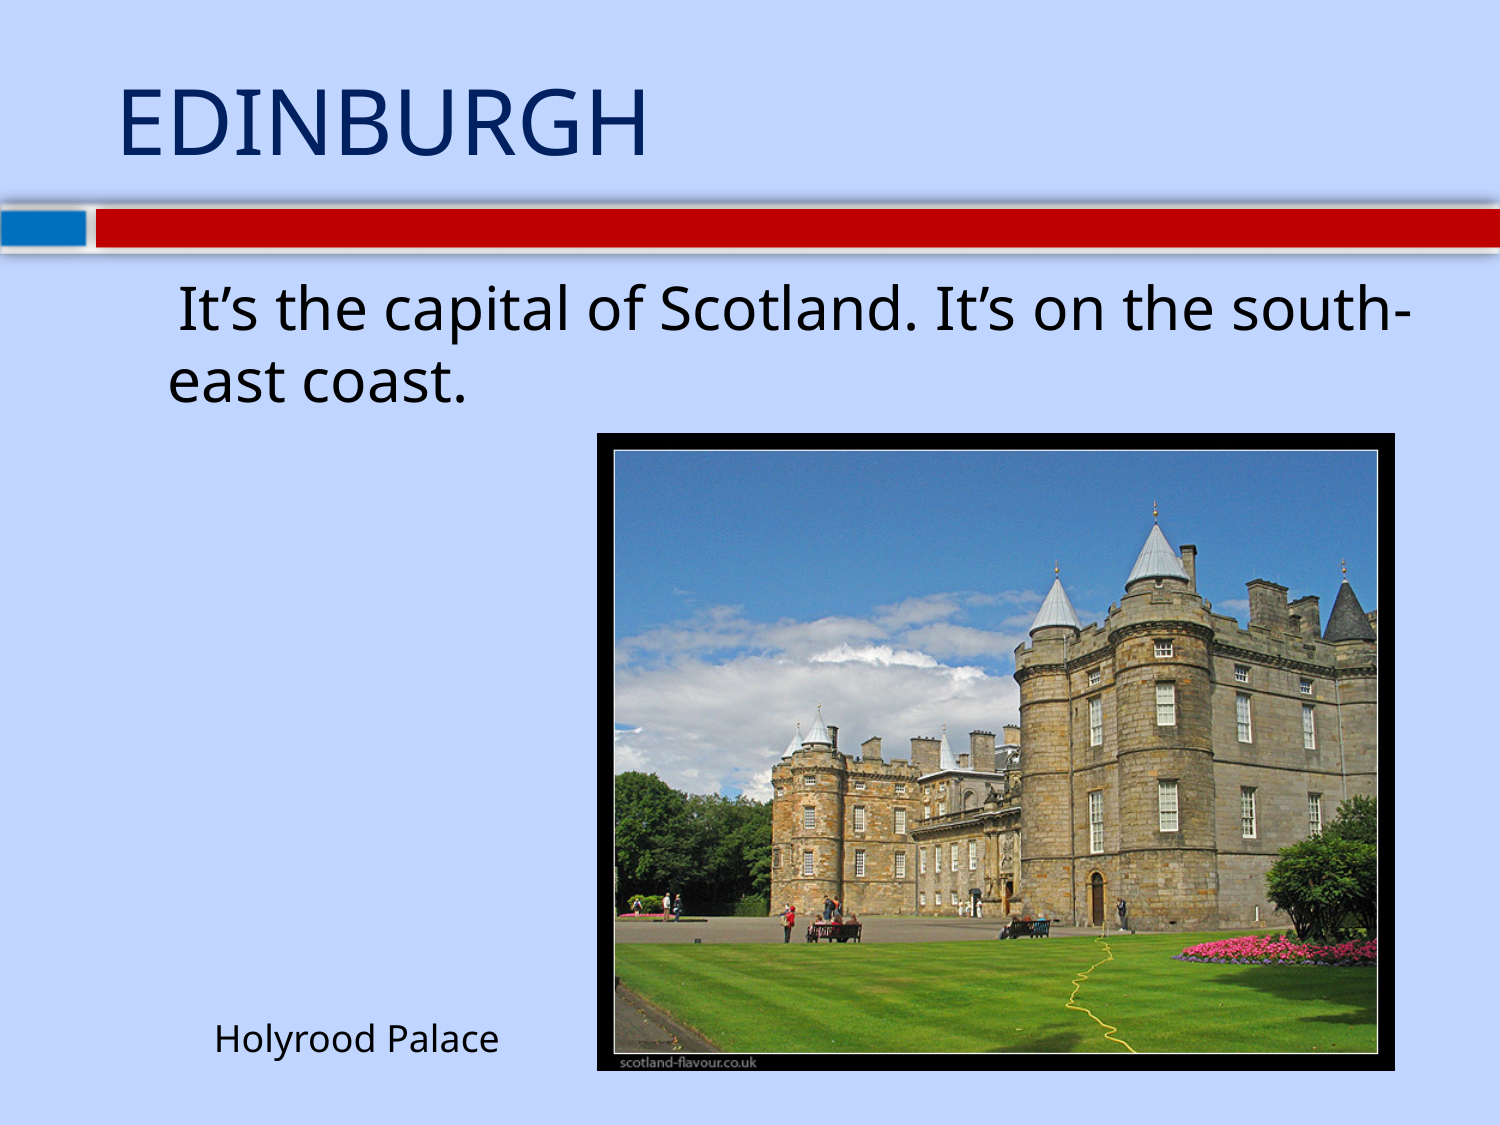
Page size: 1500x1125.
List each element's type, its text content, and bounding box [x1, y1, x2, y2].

text_box Holyrood Palace [199, 1007, 588, 1068]
list It’s the capital of Scotland. It’s on the south-east coast. [100, 262, 1438, 1000]
picture [597, 433, 1395, 1071]
title EDINBURGH [100, 37, 1438, 200]
